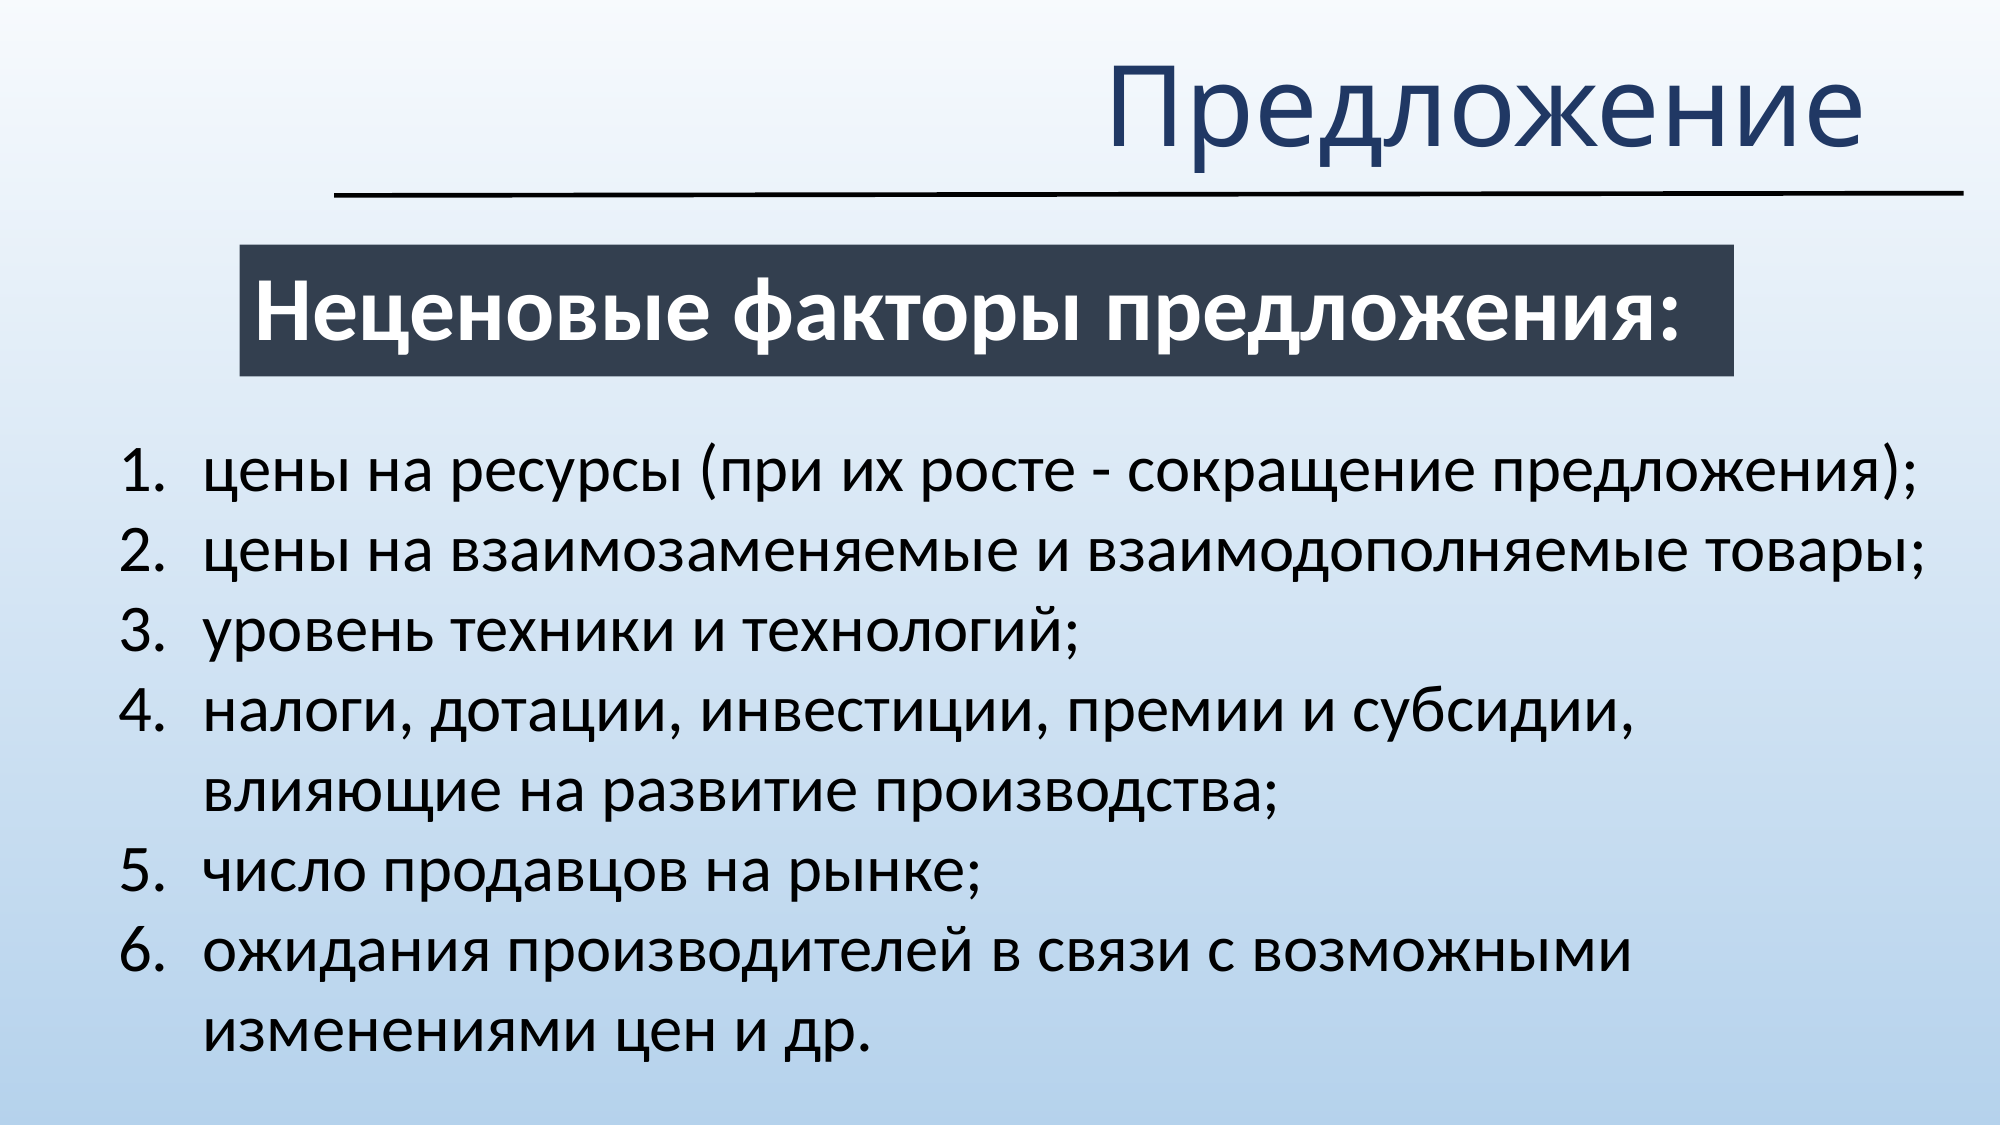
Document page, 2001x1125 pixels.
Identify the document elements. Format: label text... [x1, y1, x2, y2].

text_box цены на ресурсы (при их росте - сокращение предложения); цены на взаимозаменяемые и взаимодополняемые товары; уровень техники и технологий; налоги, дотации, инвестиции, премии и субсидии, влияющие на развитие производства; число продавцов на рынке; ожидания производителей в связи с возможными изменениями цен и др. [103, 417, 1964, 1073]
text_box Предложение [1088, 26, 1883, 177]
text_box Неценовые факторы предложения: [239, 244, 1735, 377]
